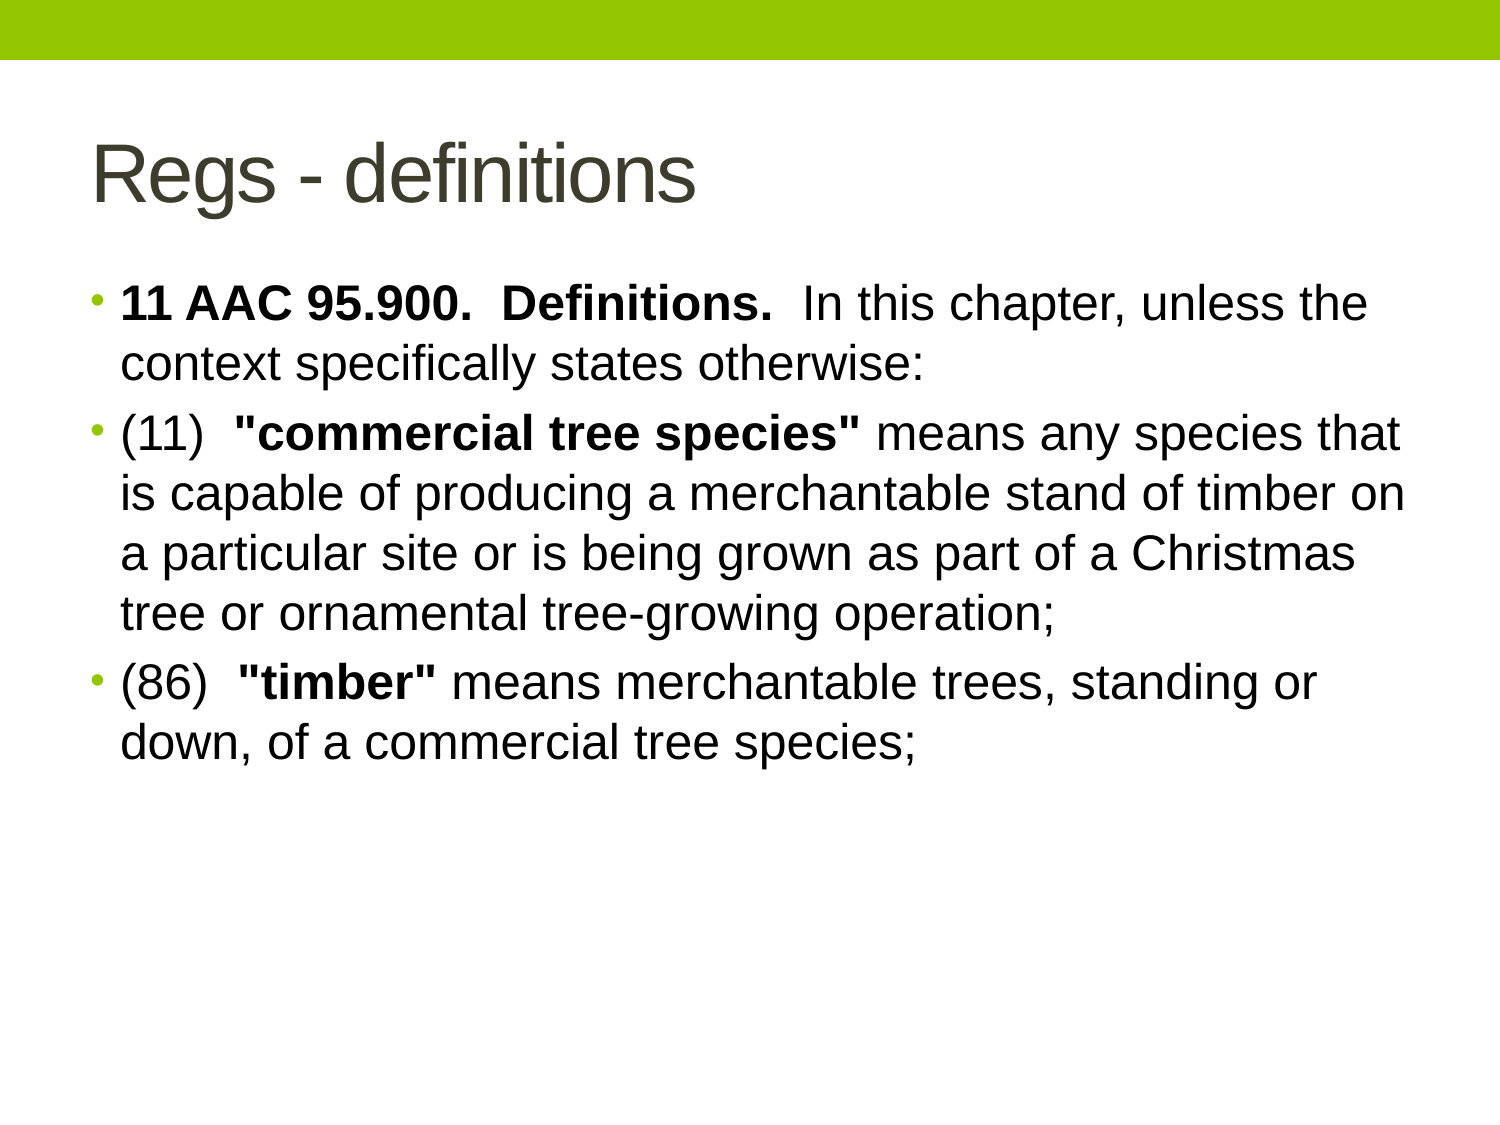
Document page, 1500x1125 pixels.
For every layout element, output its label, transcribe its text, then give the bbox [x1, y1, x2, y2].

title Regs - definitions [75, 87, 1425, 250]
list 11 AAC 95.900. Definitions. In this chapter, unless the context specifically states otherwise: (11) "commercial tree species" means any species that is capable of producing a merchantable stand of timber on a par­ticular site or is being grown as part of a Christmas tree or ornamental tree-growing operation; (86) "timber" means merchantable trees, standing or down, of a commercial tree species; [75, 262, 1425, 1063]
